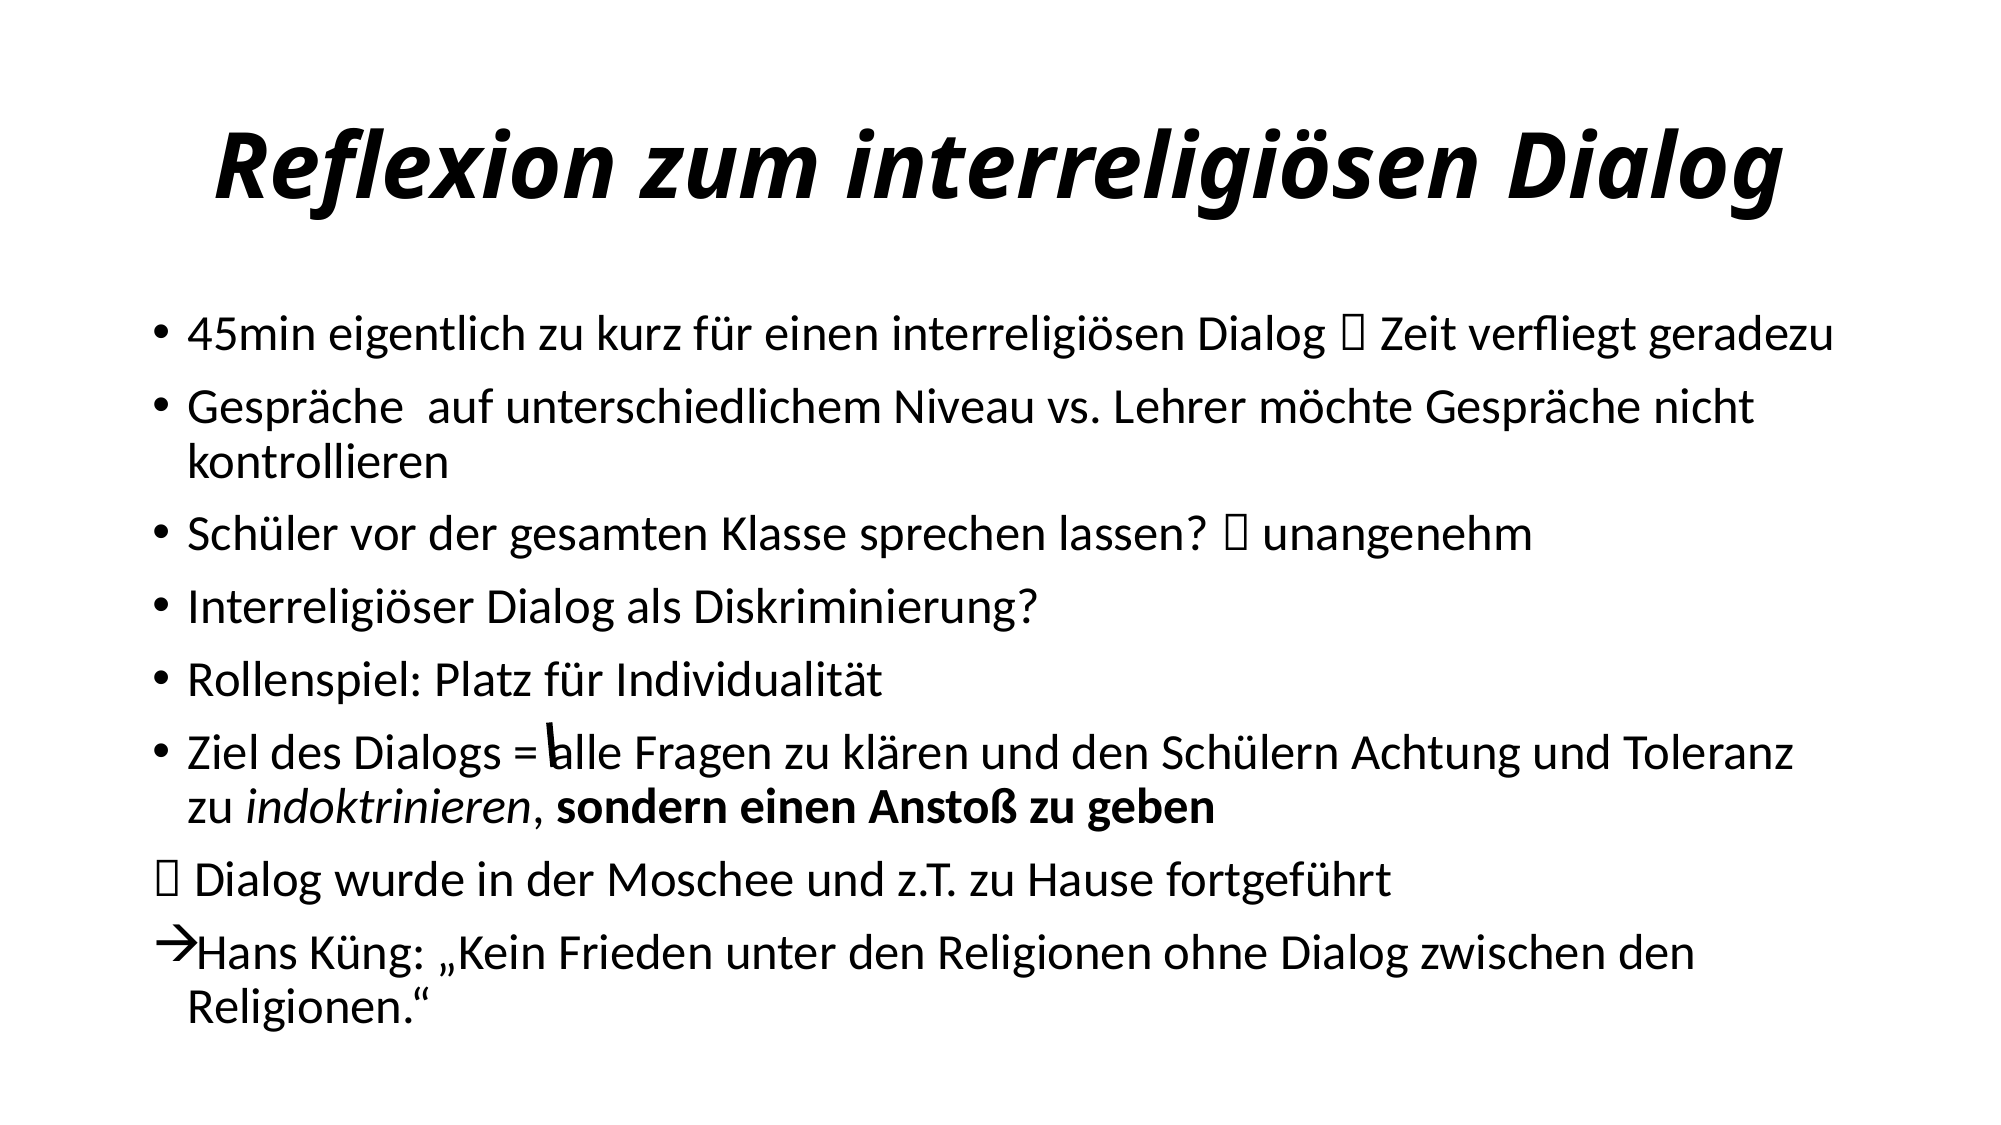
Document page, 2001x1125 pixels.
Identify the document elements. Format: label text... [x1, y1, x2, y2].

list 45min eigentlich zu kurz für einen interreligiösen Dialog  Zeit verfliegt geradezu Gespräche auf unterschiedlichem Niveau vs. Lehrer möchte Gespräche nicht kontrollieren Schüler vor der gesamten Klasse sprechen lassen?  unangenehm Interreligiöser Dialog als Diskriminierung? Rollenspiel: Platz für Individualität Ziel des Dialogs = alle Fragen zu klären und den Schülern Achtung und Toleranz zu indoktrinieren, sondern einen Anstoß zu geben  Dialog wurde in der Moschee und z.T. zu Hause fortgeführt Hans Küng: „Kein Frieden unter den Religionen ohne Dialog zwischen den Religionen.“ [137, 299, 1863, 1074]
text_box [549, 722, 554, 767]
title Reflexion zum interreligiösen Dialog [137, 59, 1863, 278]
